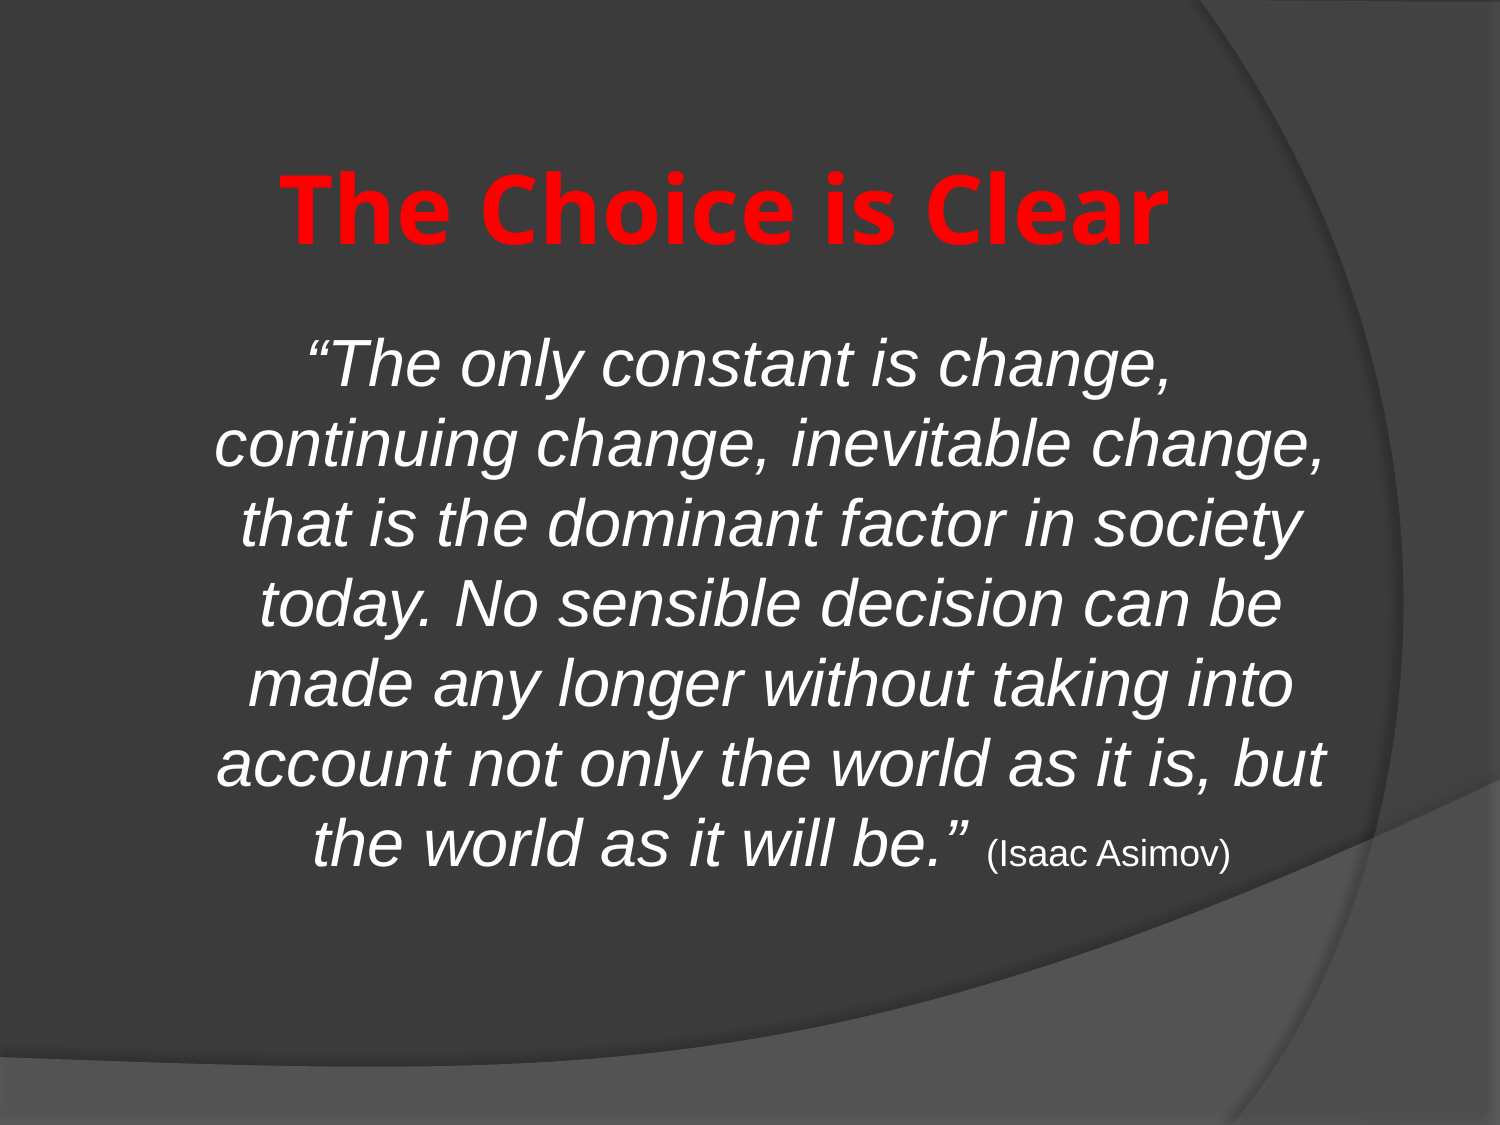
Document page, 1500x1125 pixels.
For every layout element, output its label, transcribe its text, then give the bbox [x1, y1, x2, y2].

list “The only constant is change, continuing change, inevitable change, that is the dominant factor in society today. No sensible decision can be made any longer without taking into account not only the world as it is, but the world as it will be.” (Isaac Asimov) [125, 312, 1350, 950]
title The Choice is Clear [125, 112, 1350, 300]
